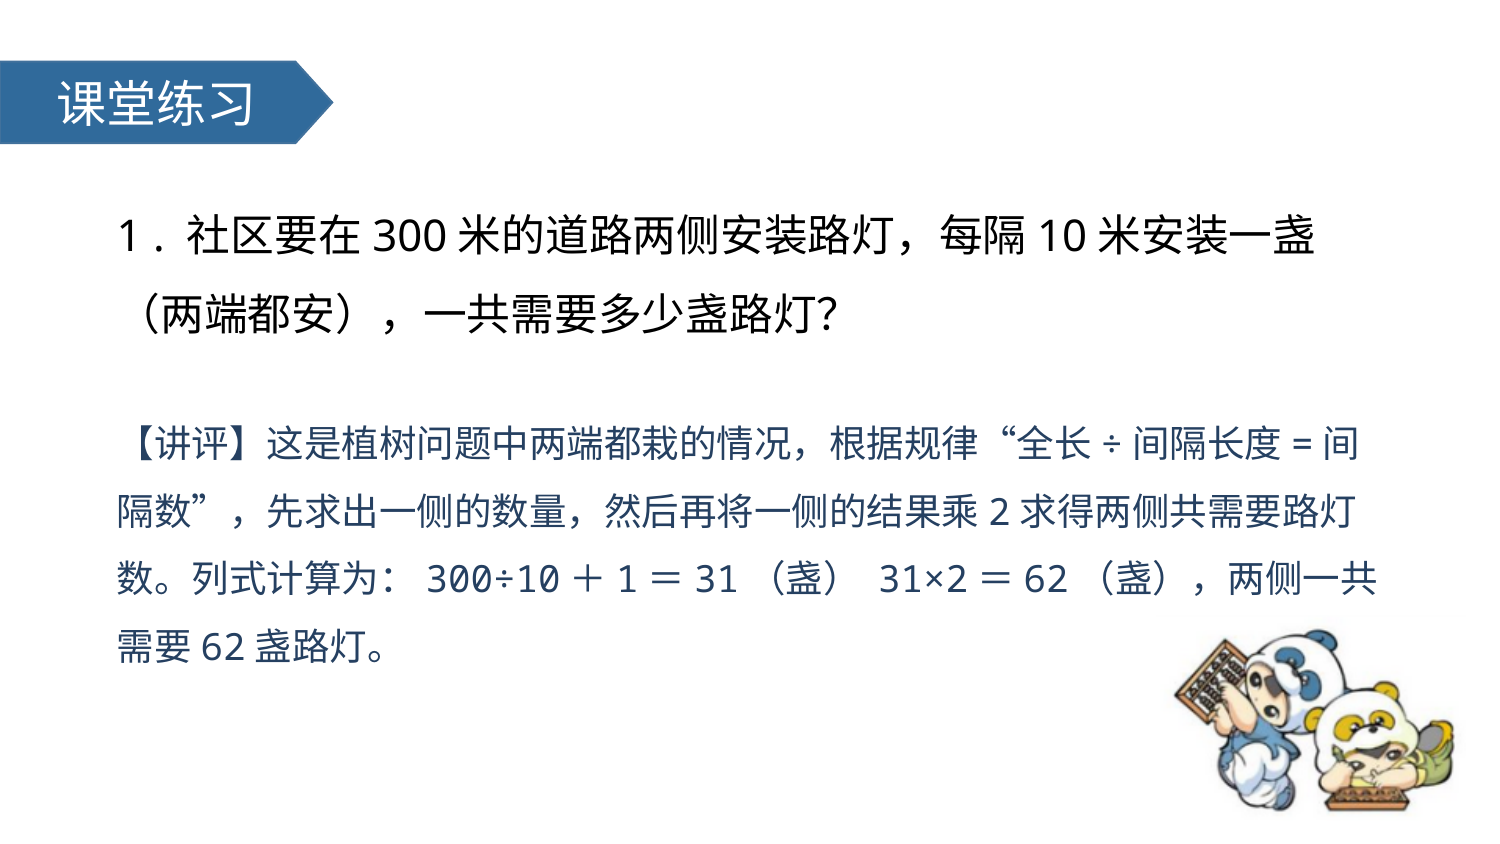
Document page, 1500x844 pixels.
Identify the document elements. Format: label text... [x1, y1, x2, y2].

text_box 【讲评】这是植树问题中两端都栽的情况，根据规律“全长÷间隔长度=间隔数”，先求出一侧的数量，然后再将一侧的结果乘2求得两侧共需要路灯数。列式计算为：300÷10＋1＝31（盏） 31×2＝62（盏），两侧一共需要62盏路灯。 [105, 391, 1393, 674]
text_box 1 . 社区要在300米的道路两侧安装路灯，每隔10米安装一盏（两端都安），一共需要多少盏路灯？ [105, 176, 1393, 345]
text_box 课堂练习 [0, 61, 333, 144]
picture [1156, 614, 1466, 821]
